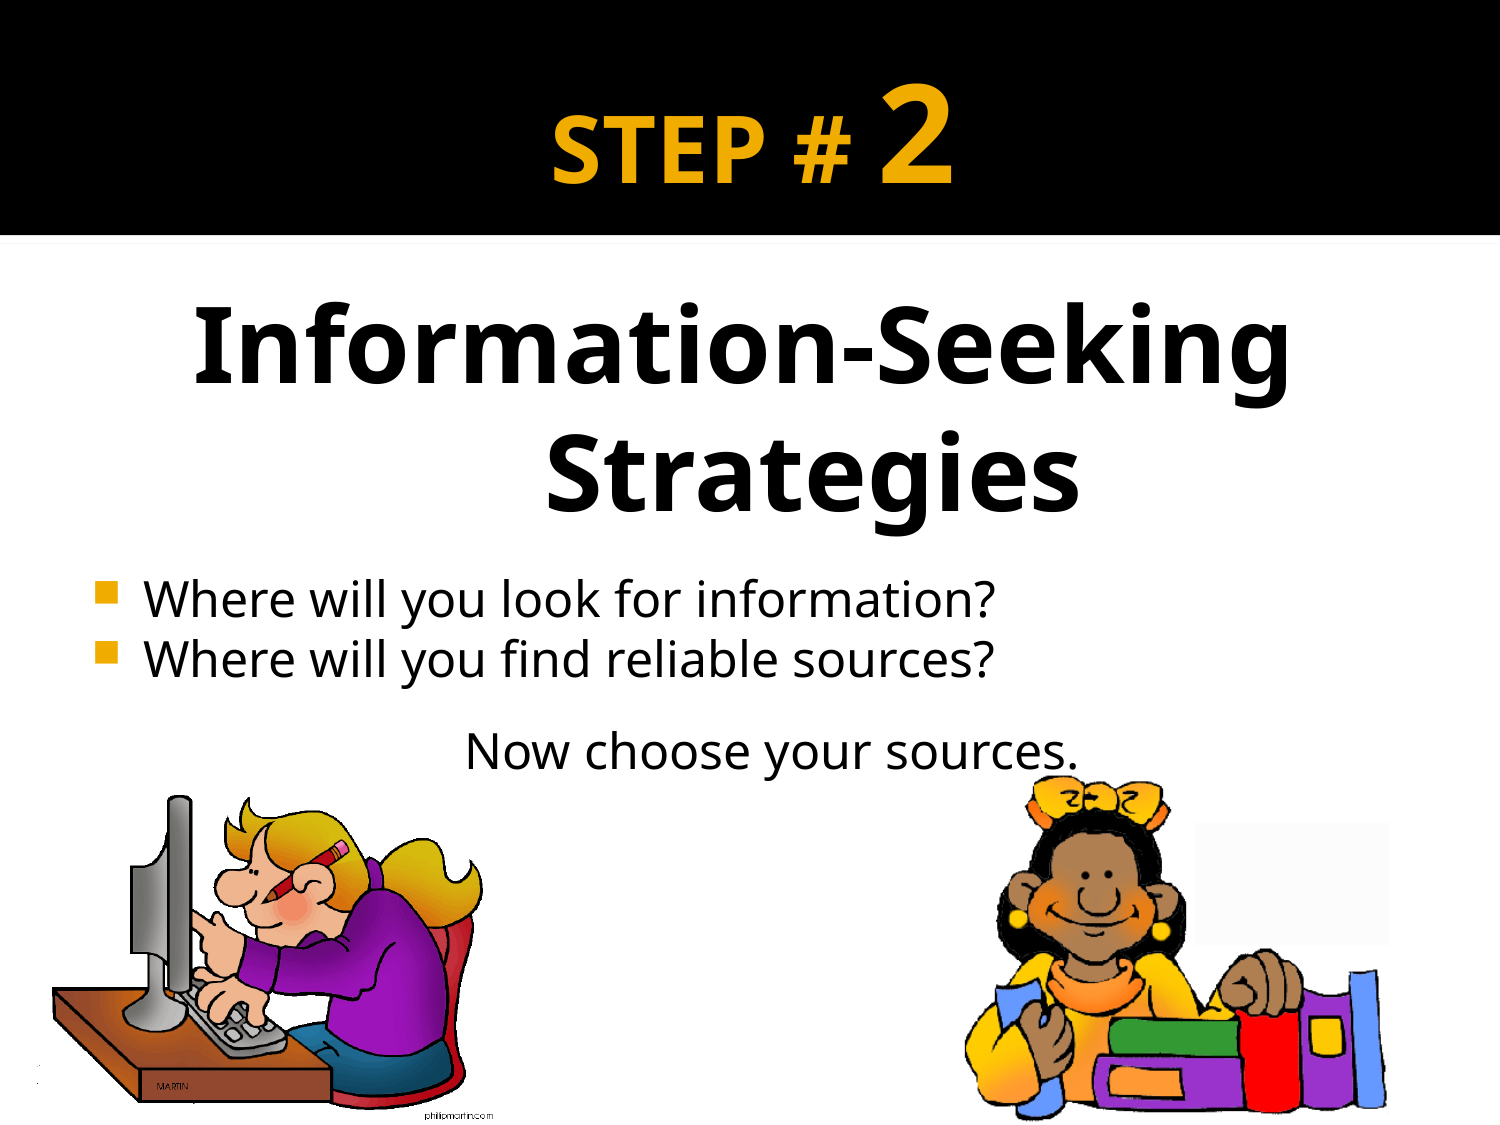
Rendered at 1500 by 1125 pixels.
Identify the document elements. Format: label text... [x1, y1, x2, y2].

title STEP # 2 [75, 25, 1425, 231]
text_box Now choose your sources. [450, 712, 1175, 788]
list Information-Seeking Strategies Where will you look for information? Where will you find reliable sources? [62, 262, 1413, 747]
picture [37, 785, 500, 1125]
picture [949, 763, 1389, 1125]
